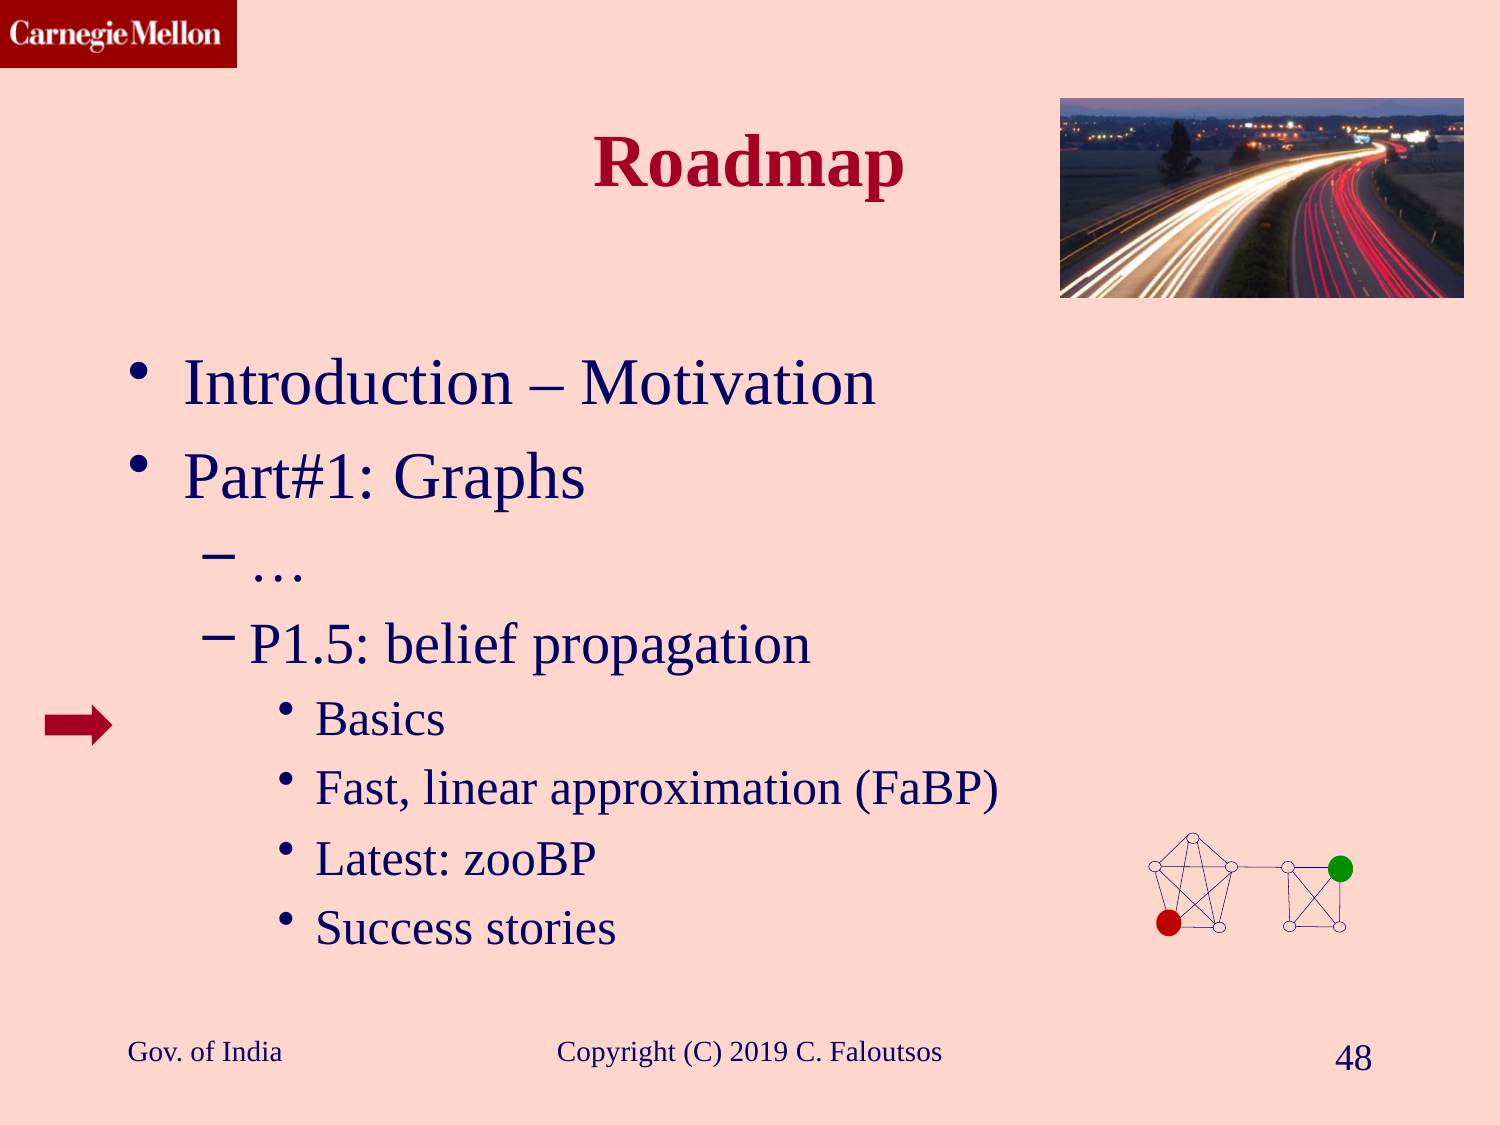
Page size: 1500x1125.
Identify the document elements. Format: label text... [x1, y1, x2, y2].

slide_number 48 [1074, 1024, 1388, 1101]
footer Copyright (C) 2019 C. Faloutsos [512, 1024, 988, 1101]
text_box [1148, 832, 1346, 933]
text_box [44, 704, 113, 746]
picture [1060, 98, 1464, 299]
list Introduction – Motivation Part#1: Graphs … P1.5: belief propagation Basics Fast, linear approximation (FaBP) Latest: zooBP Success stories [112, 237, 1388, 1001]
picture [0, 0, 237, 68]
title Roadmap [112, 99, 1058, 213]
slide_number Gov. of India [112, 1024, 426, 1101]
